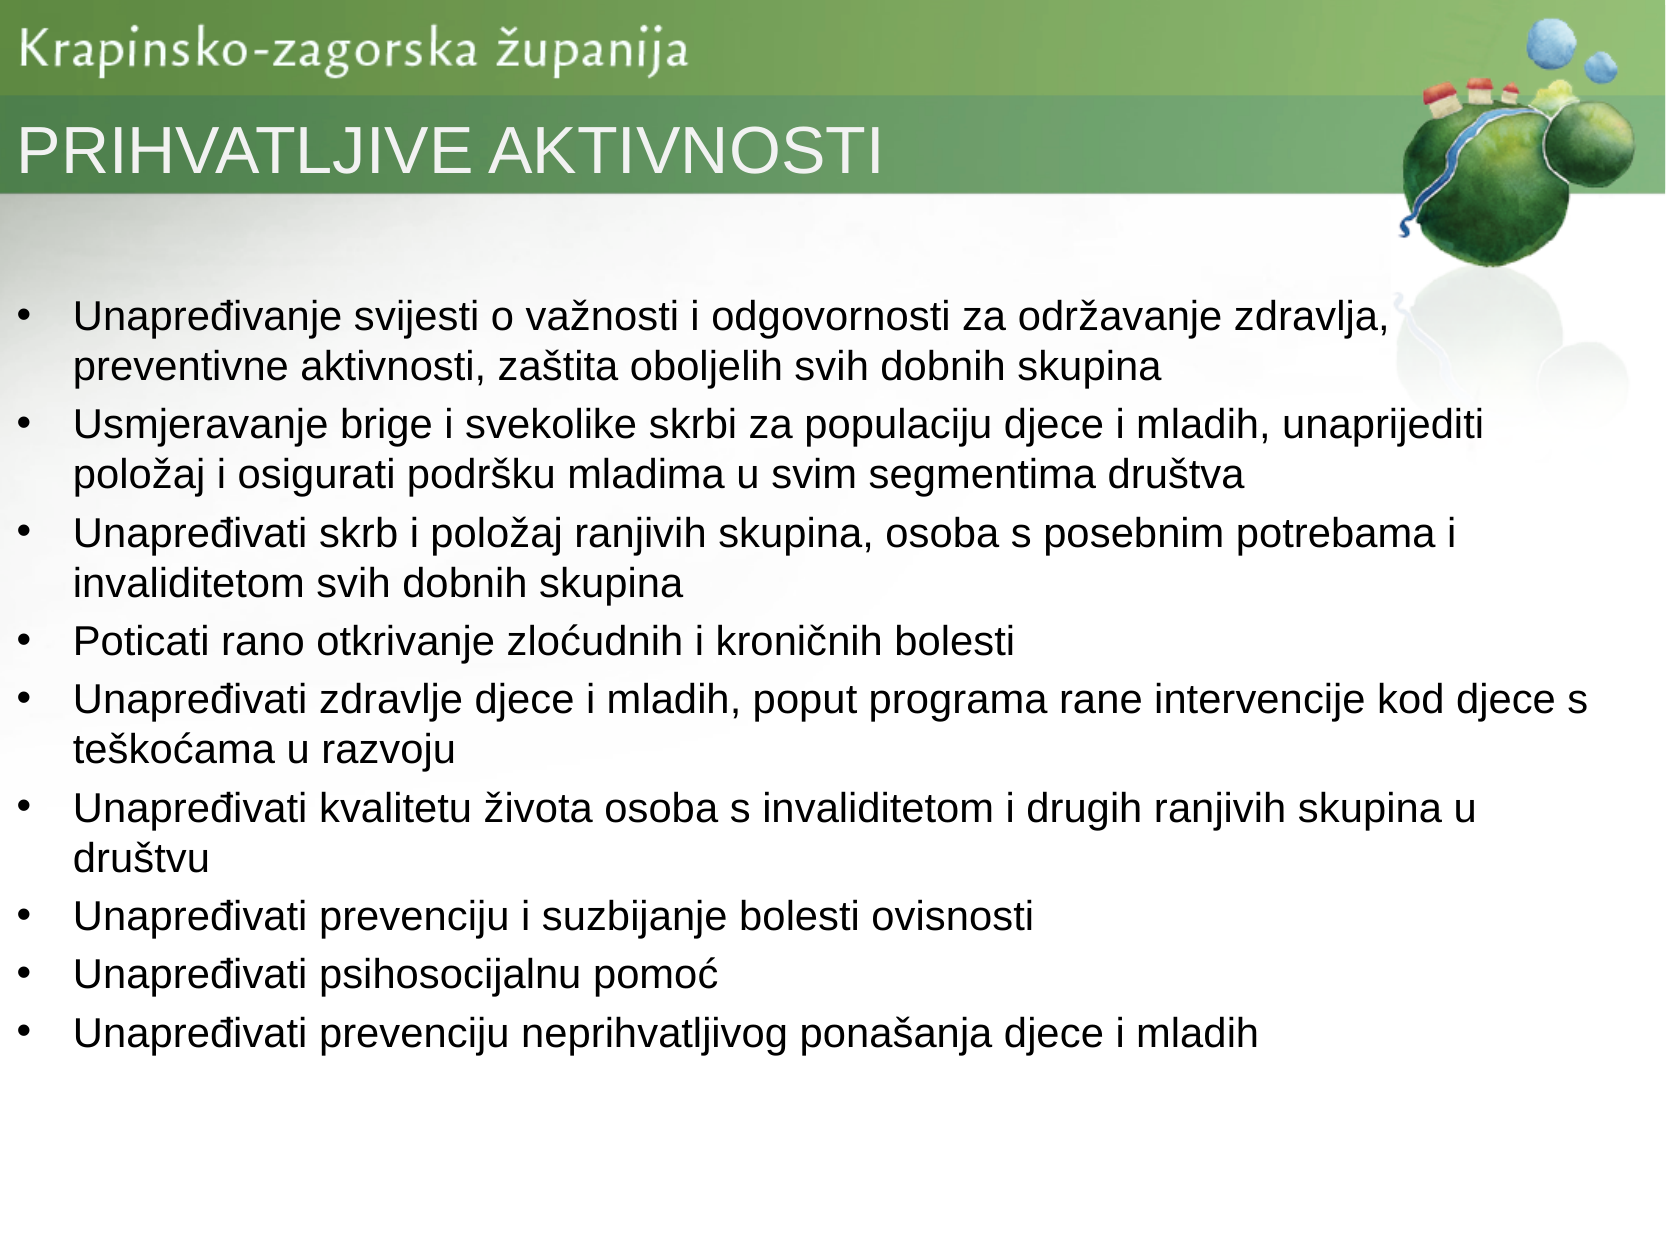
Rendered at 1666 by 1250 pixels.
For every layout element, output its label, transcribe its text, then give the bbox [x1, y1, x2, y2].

list PRIHVATLJIVE AKTIVNOSTI Unapređivanje svijesti o važnosti i odgovornosti za održavanje zdravlja, preventivne aktivnosti, zaštita oboljelih svih dobnih skupina Usmjeravanje brige i svekolike skrbi za populaciju djece i mladih, unaprijediti položaj i osigurati podršku mladima u svim segmentima društva Unapređivati skrb i položaj ranjivih skupina, osoba s posebnim potrebama i invaliditetom svih dobnih skupina Poticati rano otkrivanje zloćudnih i kroničnih bolesti Unapređivati zdravlje djece i mladih, poput programa rane intervencije kod djece s teškoćama u razvoju Unapređivati kvalitetu života osoba s invaliditetom i drugih ranjivih skupina u društvu Unapređivati prevenciju i suzbijanje bolesti ovisnosti Unapređivati psihosocijalnu pomoć Unapređivati prevenciju neprihvatljivog ponašanja djece i mladih [0, 98, 1632, 1220]
picture [0, 0, 1666, 1250]
